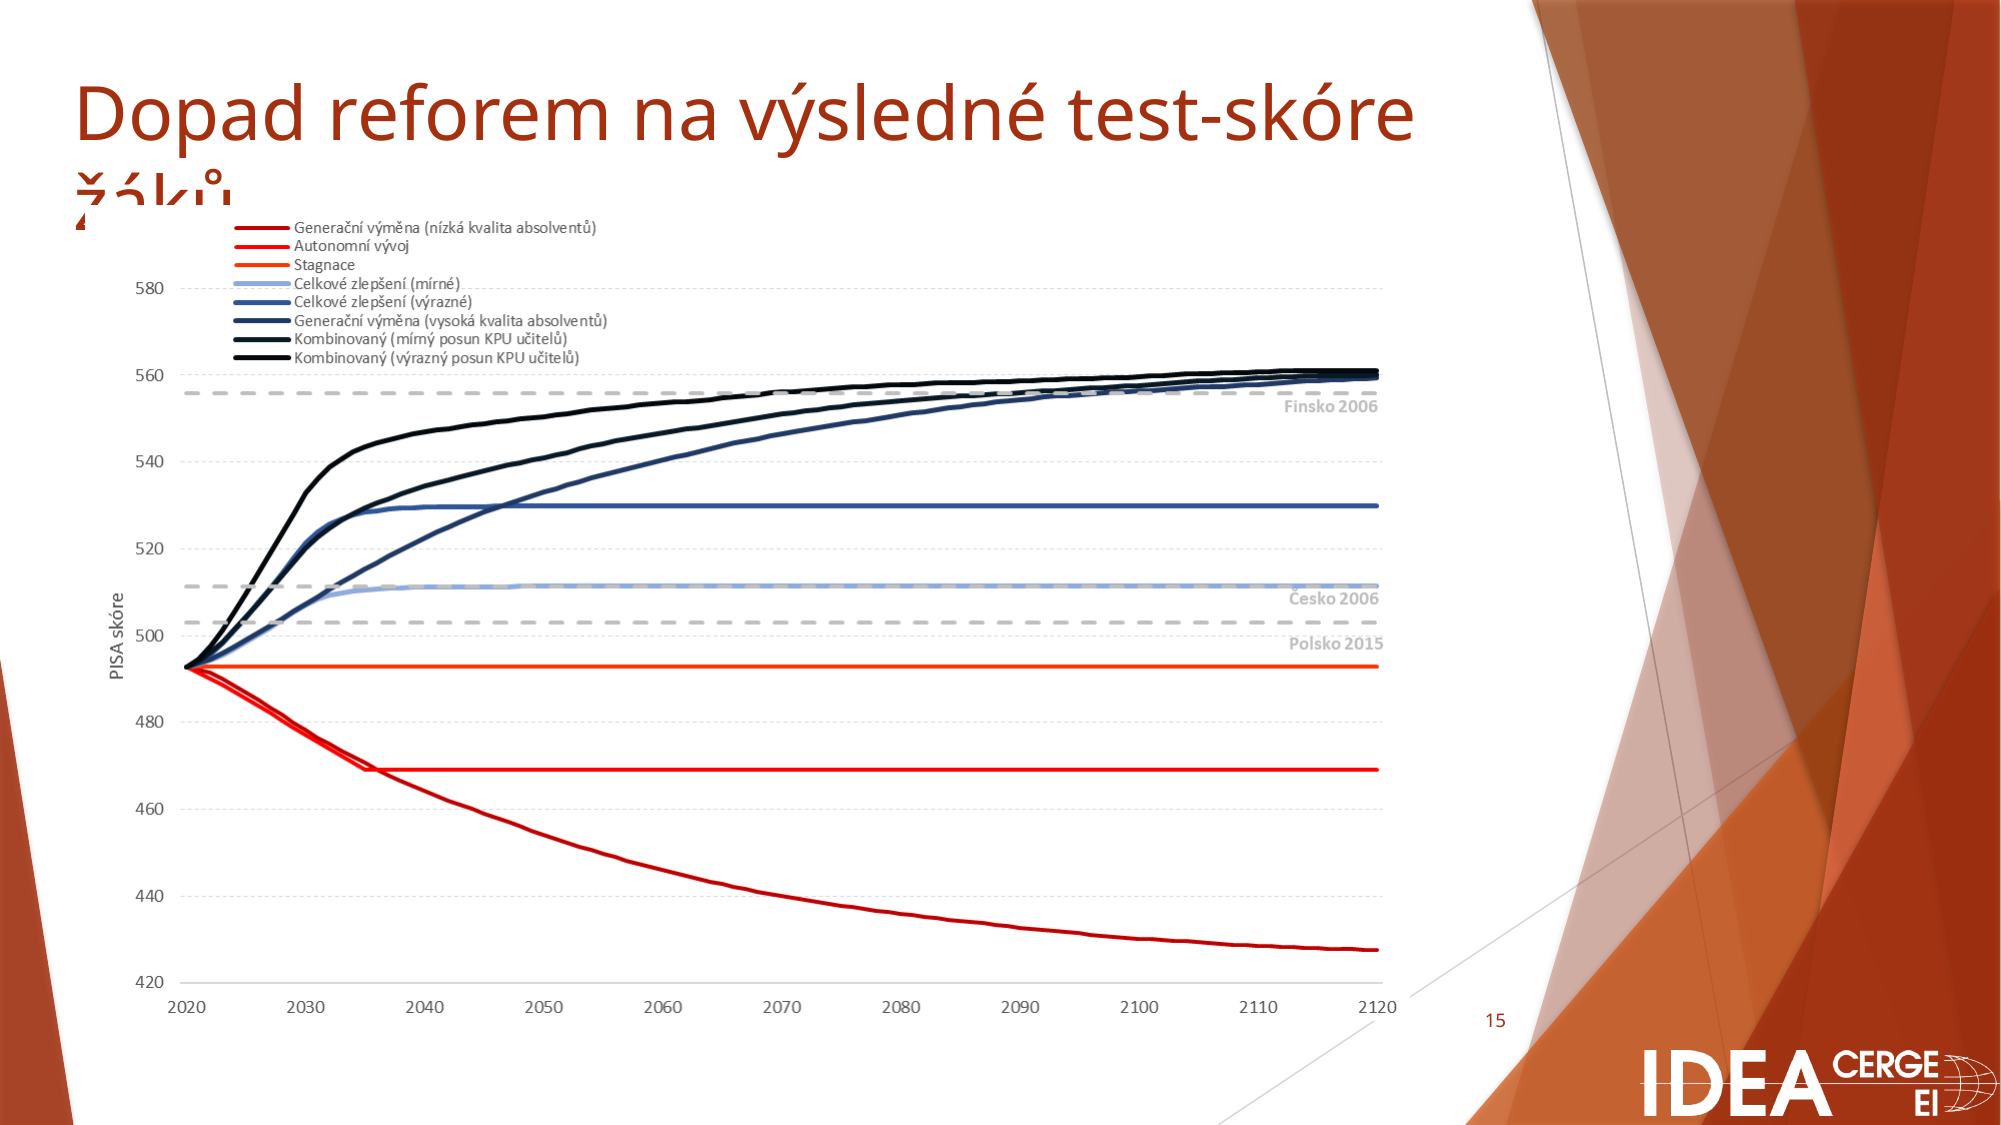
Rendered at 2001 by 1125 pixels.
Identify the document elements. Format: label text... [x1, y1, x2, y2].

slide_number 15 [1409, 991, 1522, 1051]
picture [1640, 1050, 2000, 1117]
picture [84, 205, 1410, 1022]
title Dopad reforem na výsledné test-skóre žáků [58, 57, 1582, 275]
